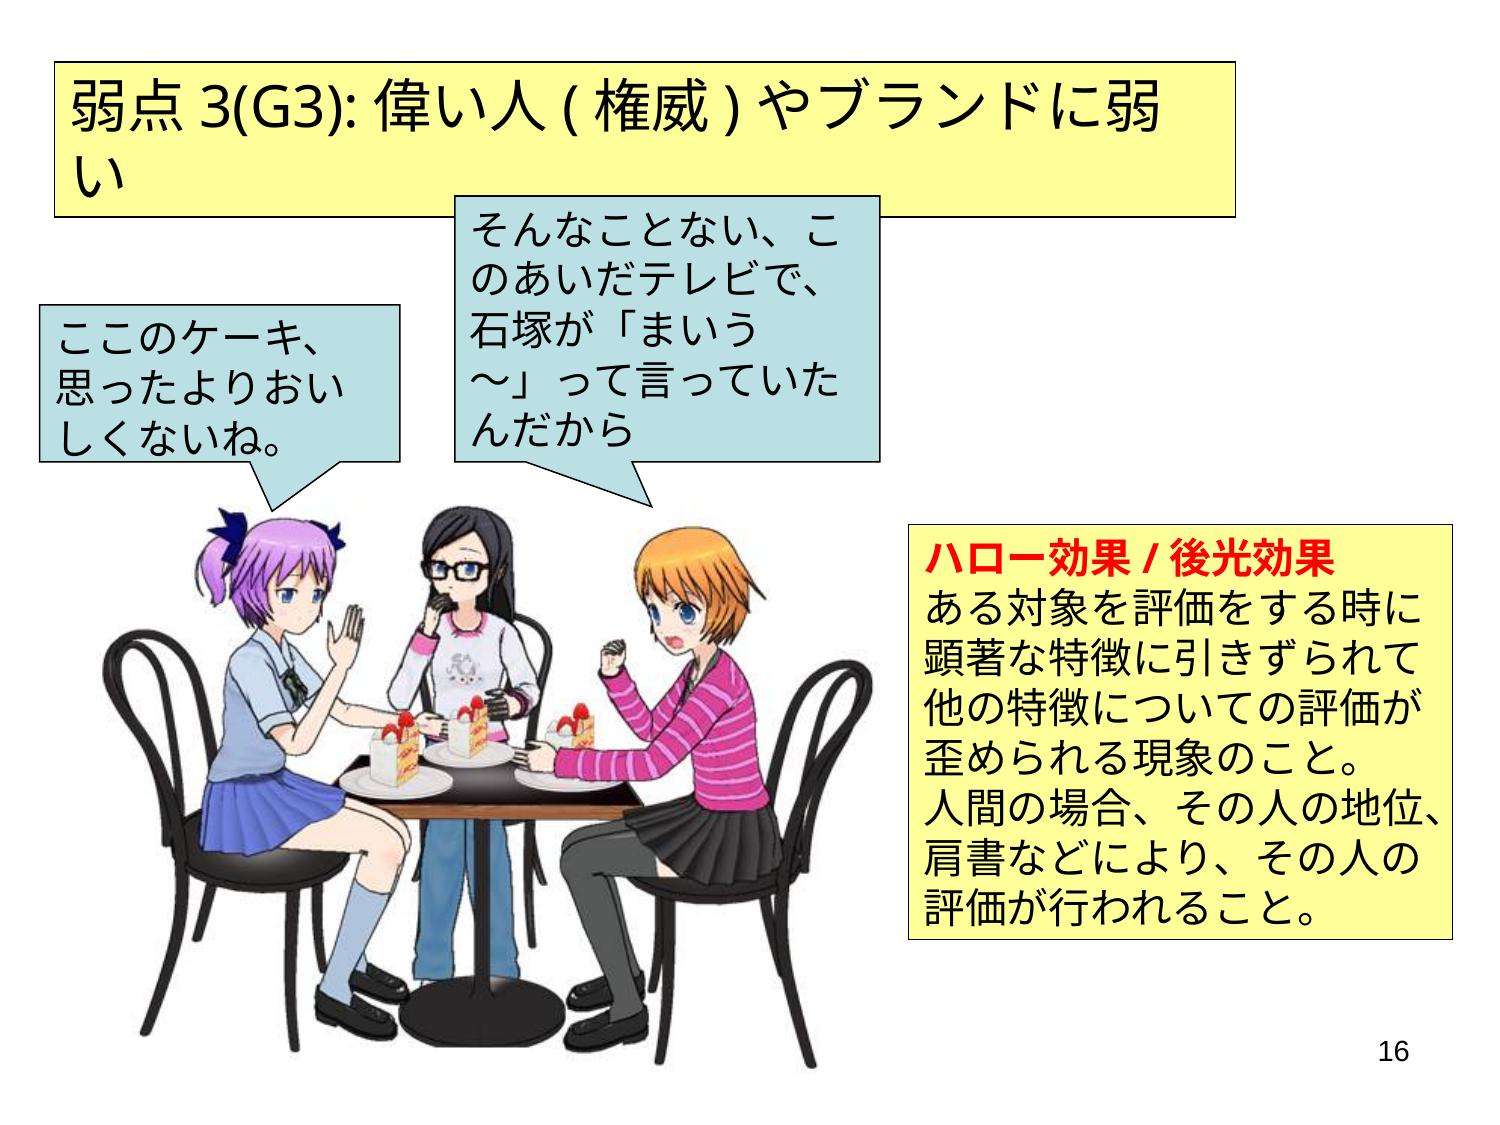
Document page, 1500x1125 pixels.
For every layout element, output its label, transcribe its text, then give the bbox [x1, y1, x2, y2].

text_box ハロー効果/後光効果 ある対象を評価をする時に顕著な特徴に引きずられて他の特徴についての評価が歪められる現象のこと。 人間の場合、その人の地位、肩書などにより、その人の評価が行われること。 [908, 524, 1453, 940]
text_box そんなことない、このあいだテレビで、石塚が「まいう～」って言っていたんだから [454, 196, 880, 481]
picture [95, 481, 880, 1084]
slide_number 16 [1074, 1024, 1425, 1103]
text_box ここのケーキ、思ったよりおいしくないね。 [39, 304, 400, 481]
text_box 弱点3(G3):偉い人(権威)やブランドに弱い [54, 62, 1236, 217]
